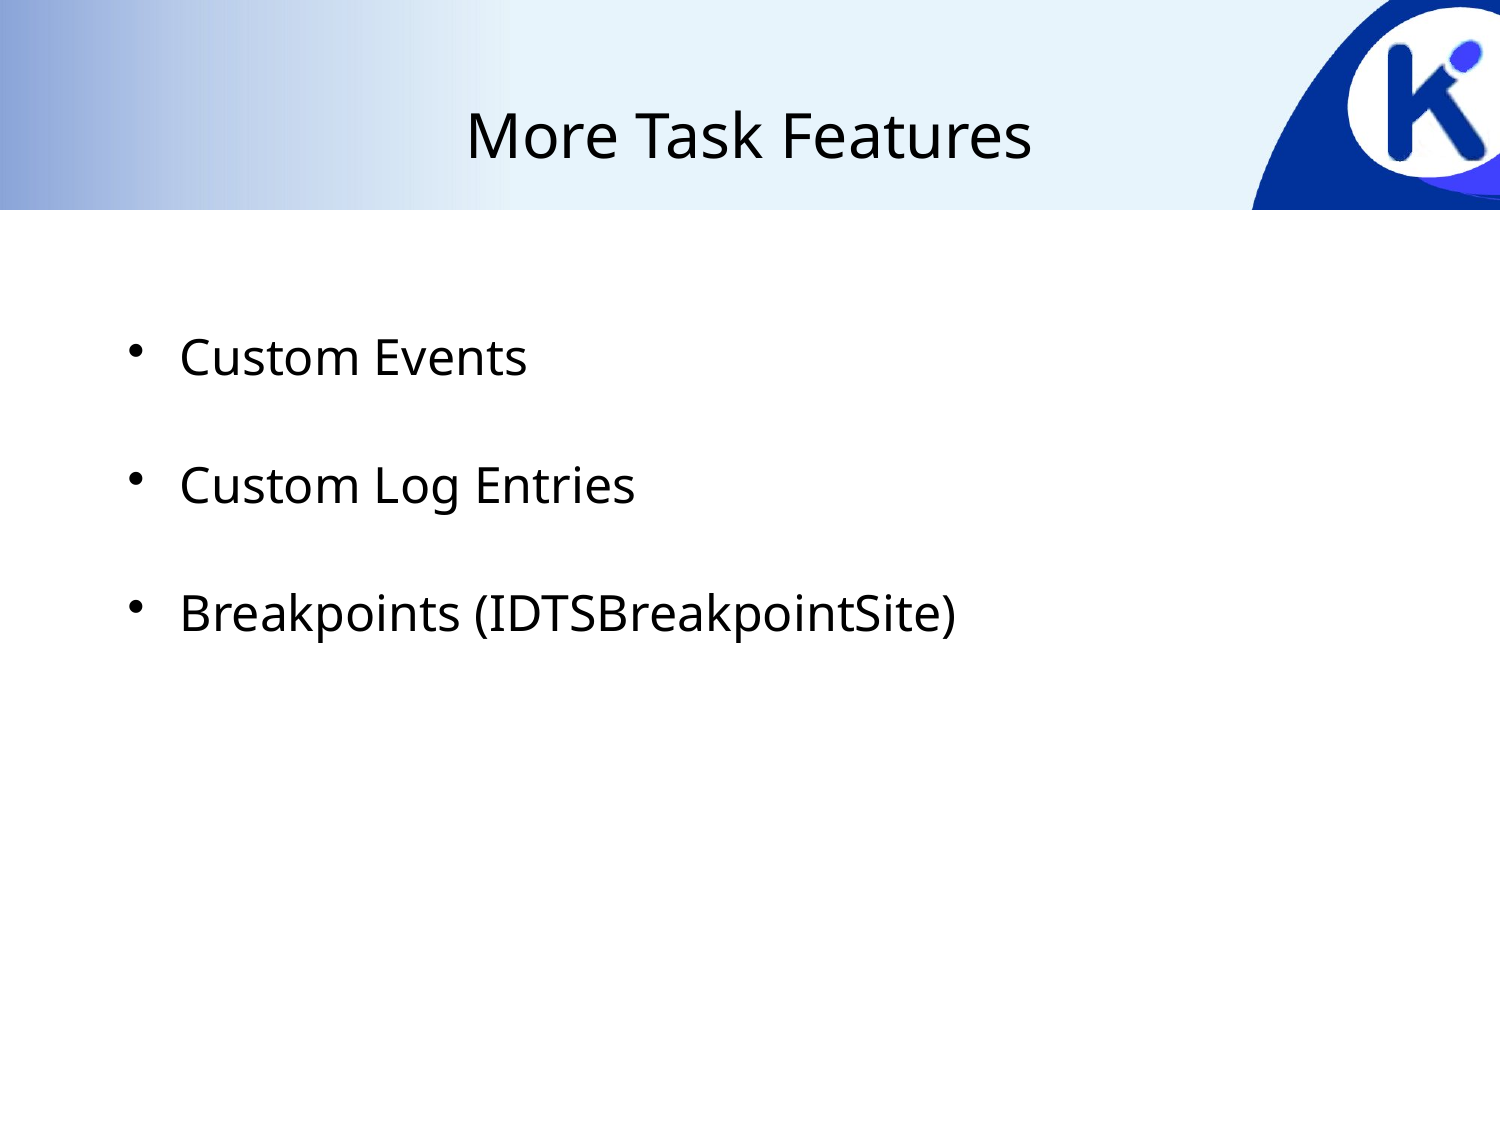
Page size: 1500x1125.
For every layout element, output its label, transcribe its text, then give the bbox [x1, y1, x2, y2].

list Custom Events Custom Log Entries Breakpoints (IDTSBreakpointSite) [112, 324, 1388, 1076]
picture [0, 0, 1500, 46]
title More Task Features [0, 46, 1500, 235]
